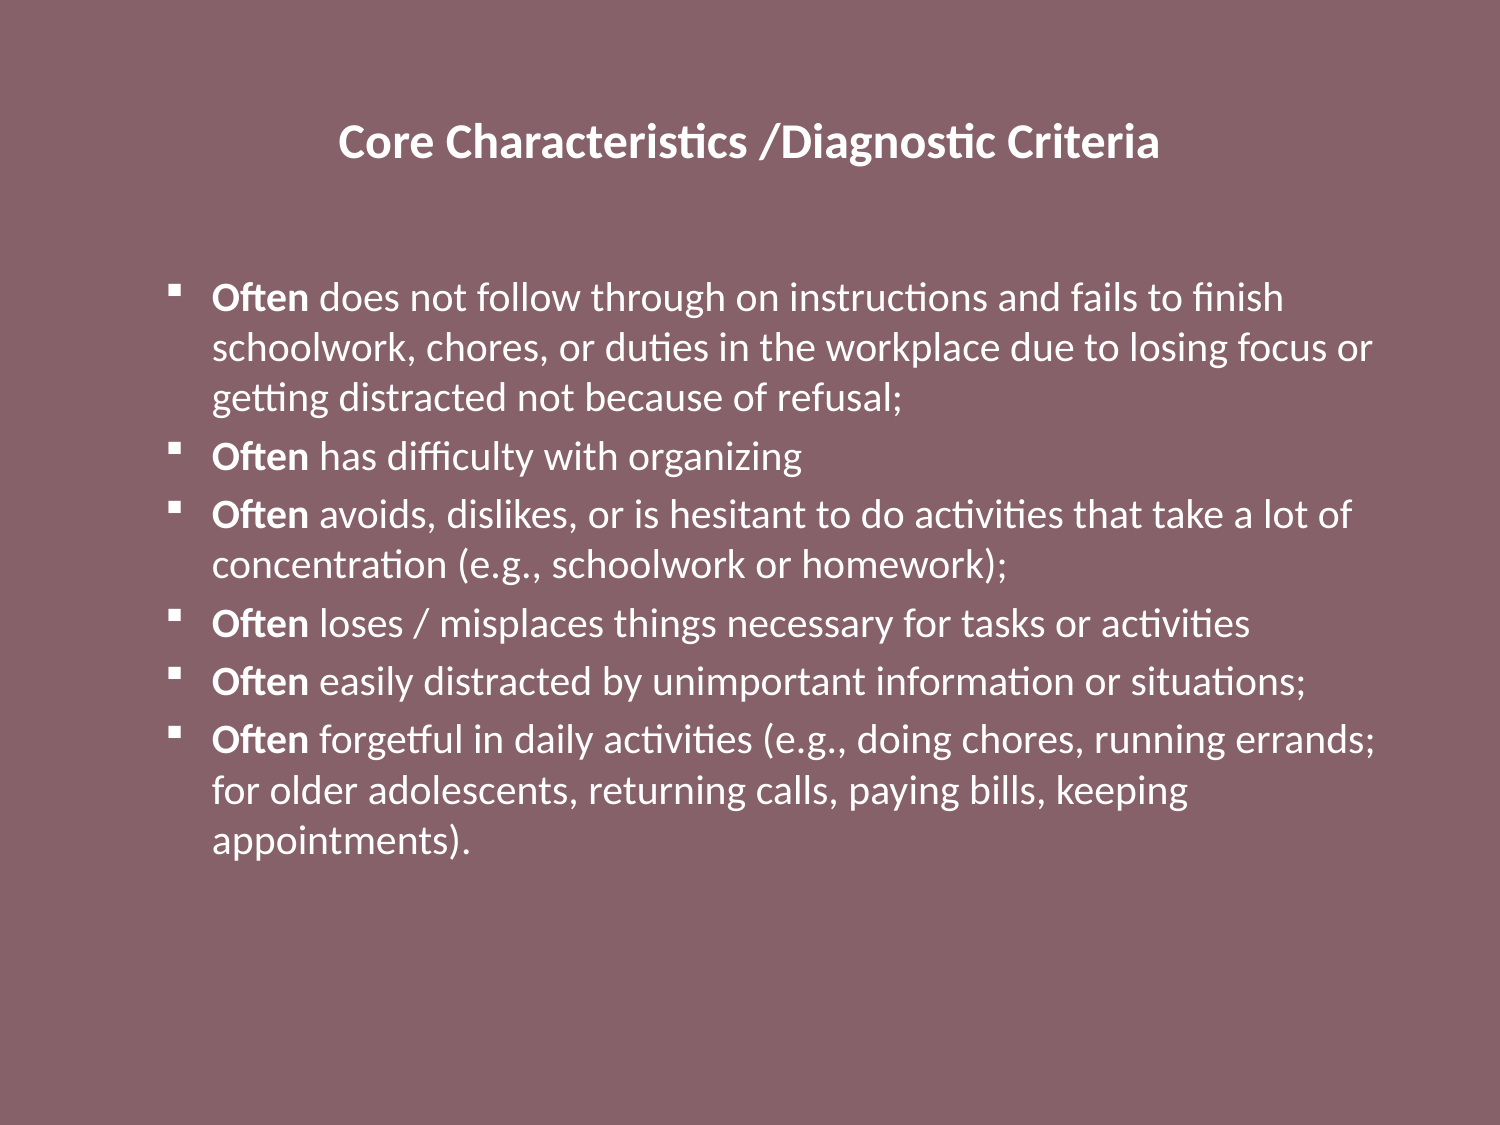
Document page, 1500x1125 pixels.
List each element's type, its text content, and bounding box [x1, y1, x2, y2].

title Core Characteristics /Diagnostic Criteria [75, 45, 1425, 233]
list Often does not follow through on instructions and fails to finish schoolwork, chores, or duties in the workplace due to losing focus or getting distracted not because of refusal; Often has difficulty with organizing Often avoids, dislikes, or is hesitant to do activities that take a lot of concentration (e.g., schoolwork or homework); Often loses / misplaces things necessary for tasks or activities Often easily distracted by unimportant information or situations; Often forgetful in daily activities (e.g., doing chores, running errands; for older adolescents, returning calls, paying bills, keeping appointments). [75, 262, 1425, 1005]
